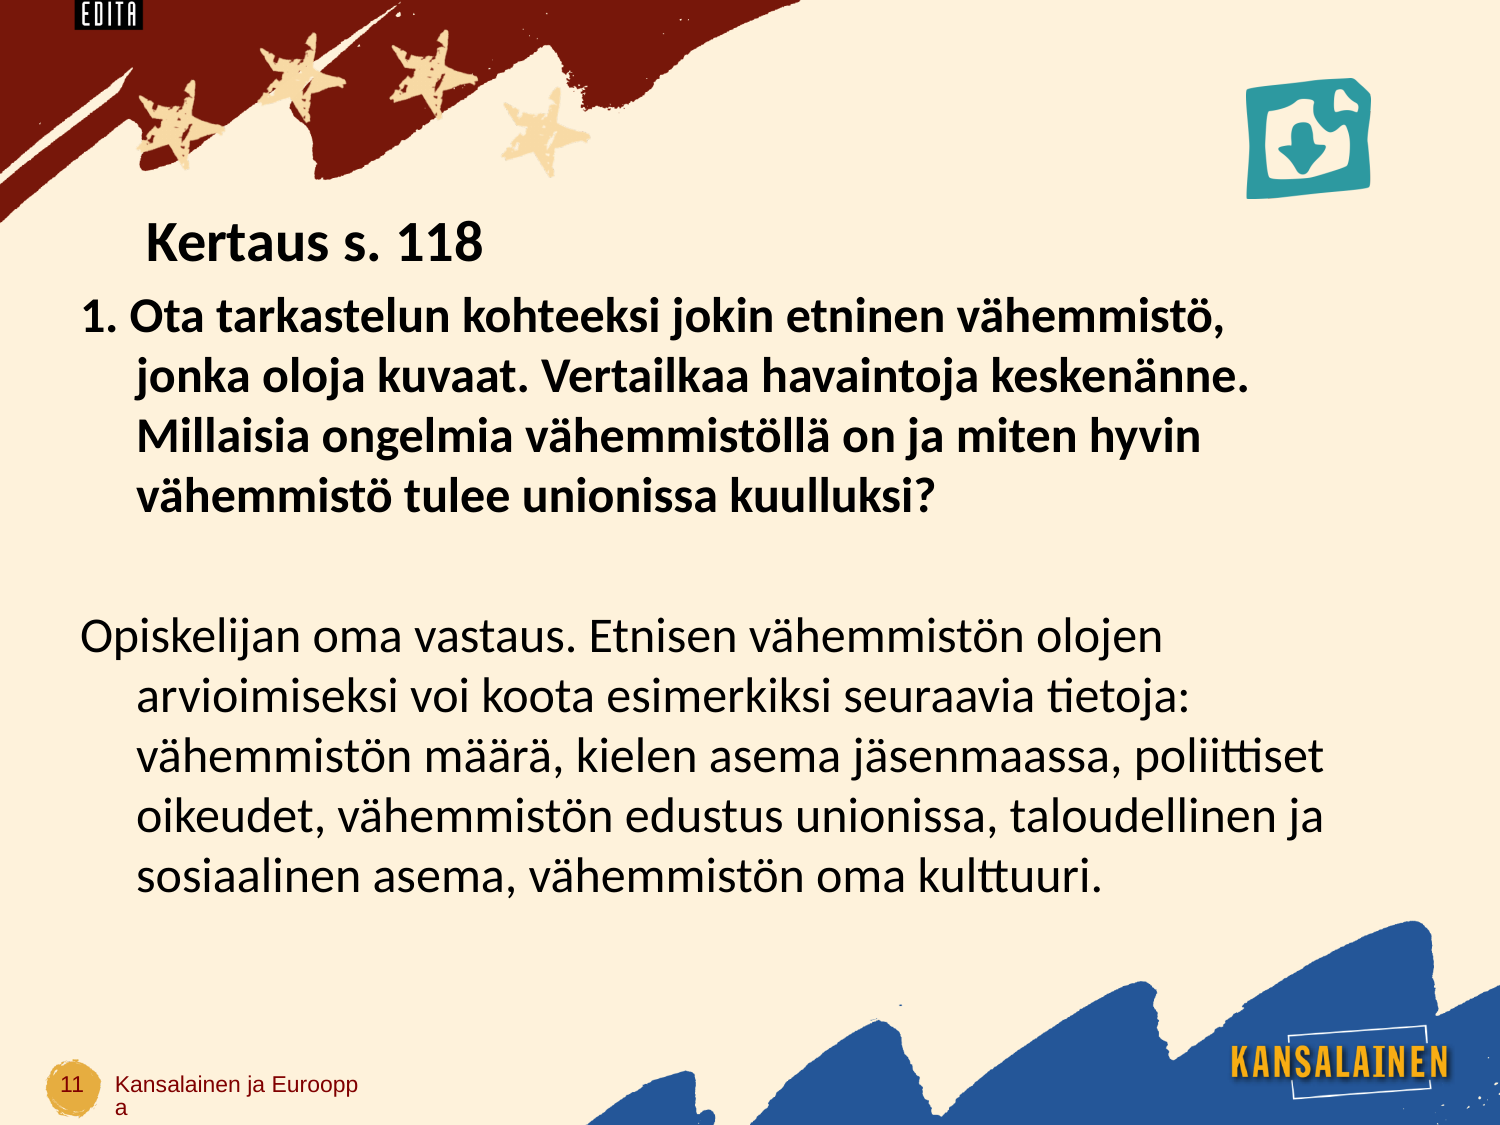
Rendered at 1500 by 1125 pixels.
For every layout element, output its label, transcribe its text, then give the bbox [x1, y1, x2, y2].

picture [0, 0, 1500, 1125]
list Kertaus s. 118 1. Ota tarkastelun kohteeksi jokin etninen vähemmistö, jonka oloja kuvaat. Vertailkaa havaintoja keskenänne. Millaisia ongelmia vähemmistöllä on ja miten hyvin vähemmistö tulee unionissa kuulluksi? Opiskelijan oma vastaus. Etnisen vähemmistön olojen arvioimiseksi voi koota esimerkiksi seuraavia tietoja: vähemmistön määrä, kielen asema jäsenmaassa, poliittiset oikeudet, vähemmistön edustus unionissa, taloudellinen ja sosiaalinen asema, vähemmistön oma kulttuuri. [64, 113, 1351, 1088]
footer Kansalainen ja Eurooppa [99, 1062, 376, 1125]
slide_number 11 [37, 1062, 99, 1125]
